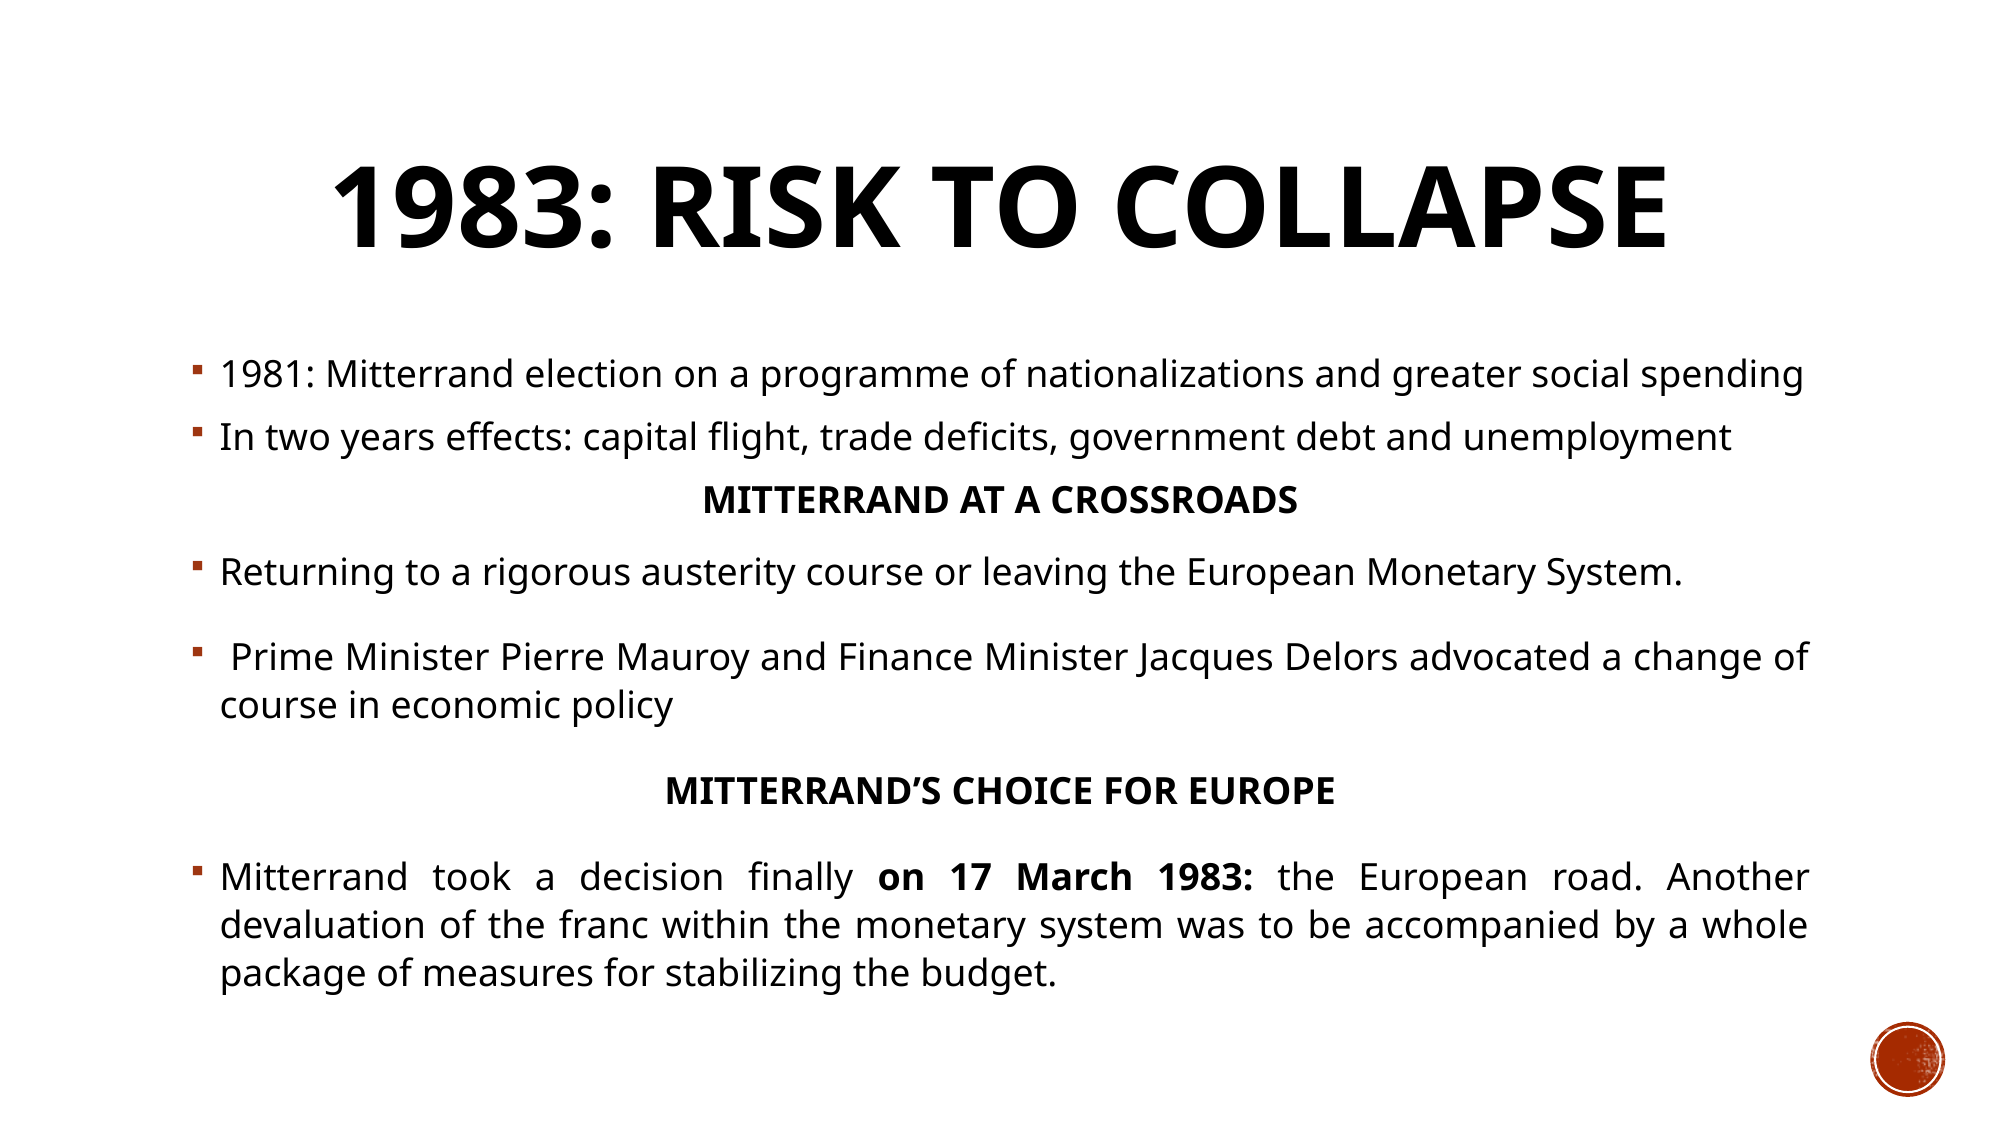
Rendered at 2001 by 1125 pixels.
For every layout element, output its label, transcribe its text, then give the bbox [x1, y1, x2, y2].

title 1983: risk to collapse [175, 79, 1826, 344]
list 1981: Mitterrand election on a programme of nationalizations and greater social spending In two years effects: capital flight, trade deficits, government debt and unemployment MITTERRAND AT A CROSSROADS Returning to a rigorous austerity course or leaving the European Monetary System. Prime Minister Pierre Mauroy and Finance Minister Jacques Delors advocated a change of course in economic policy MITTERRAND’S CHOICE FOR EUROPE Mitterrand took a decision finally on 17 March 1983: the European road. Another devaluation of the franc within the monetary system was to be accompanied by a whole package of measures for stabilizing the budget. [175, 348, 1826, 1013]
